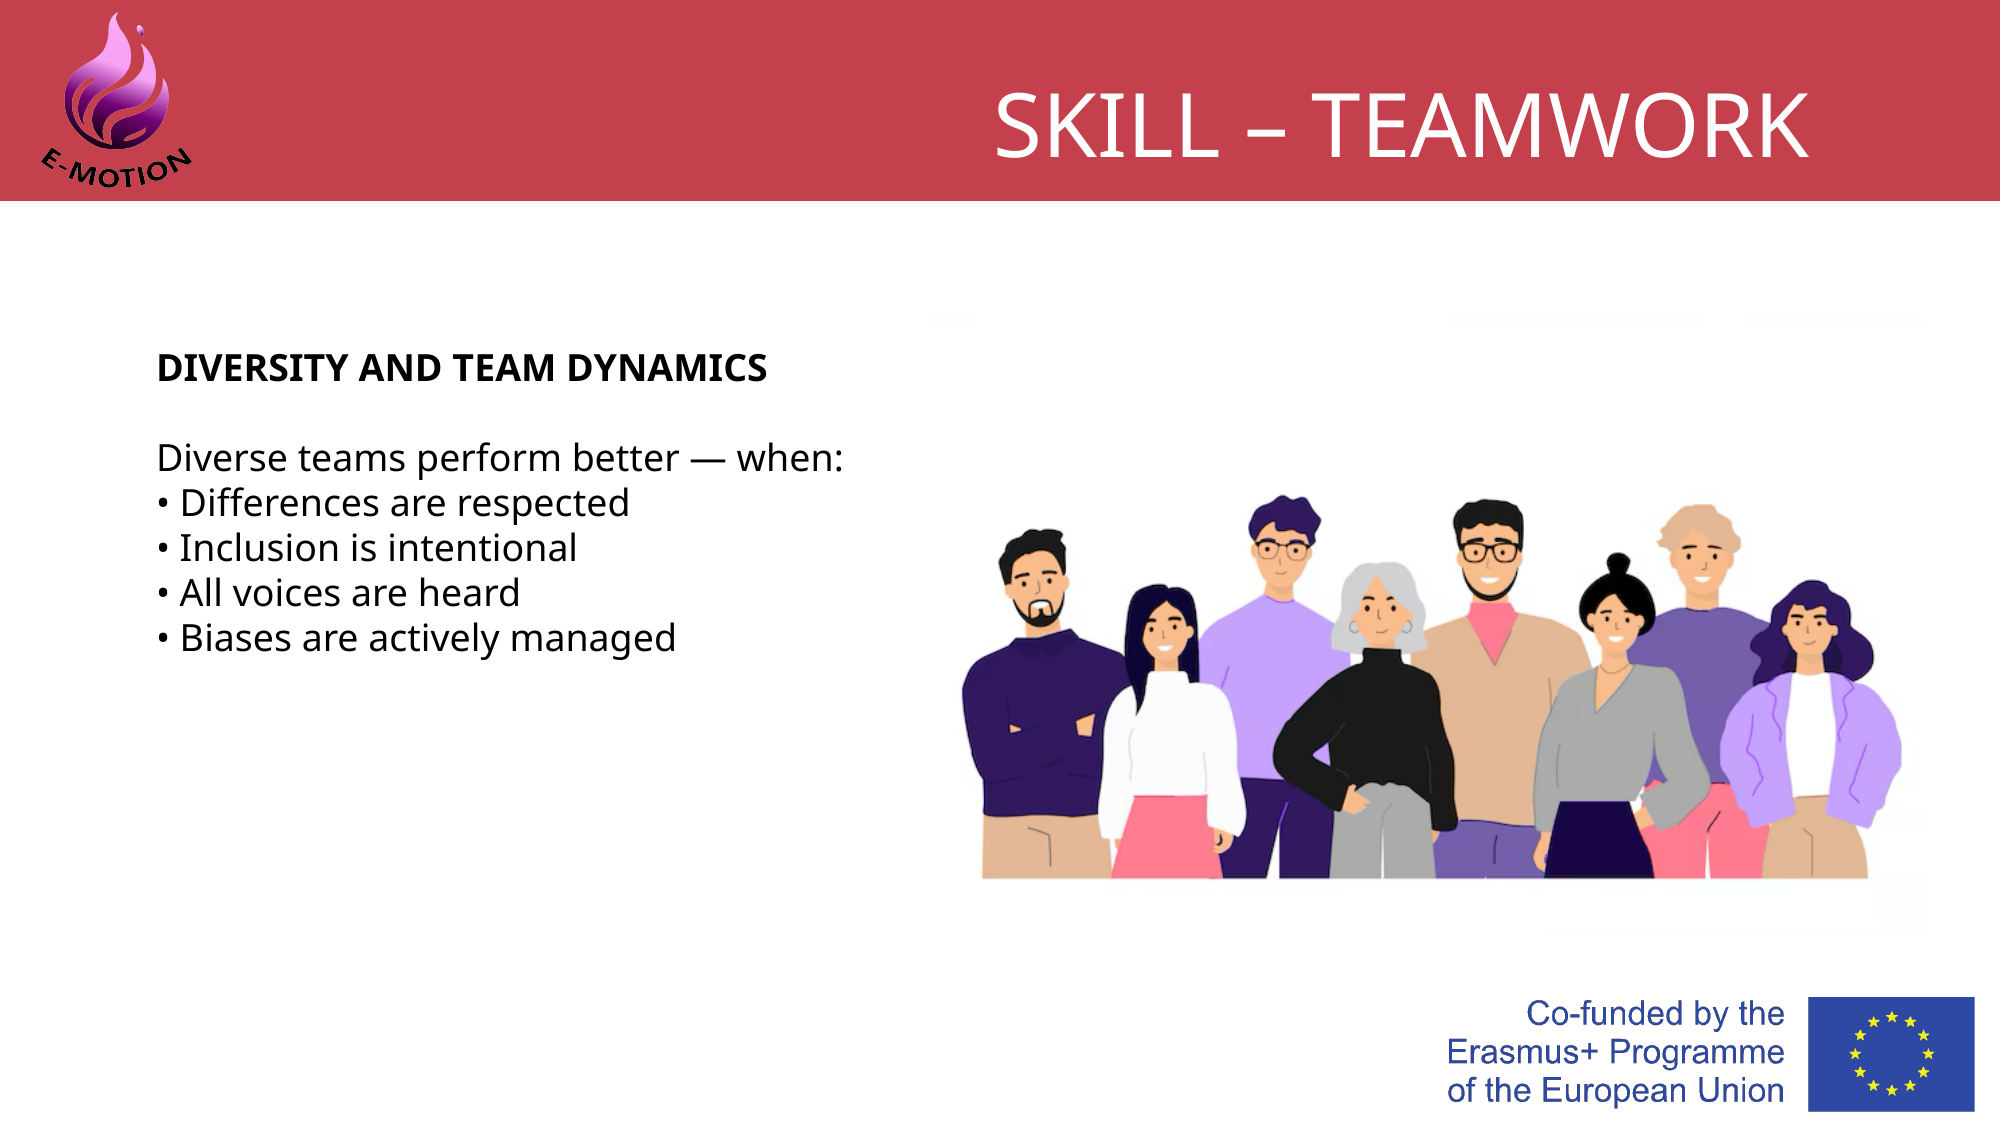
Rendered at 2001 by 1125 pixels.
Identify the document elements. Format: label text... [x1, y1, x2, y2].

text_box SKILL – TEAMWORK [566, 61, 1826, 336]
picture [1396, 995, 1975, 1116]
text_box DIVERSITY AND TEAM DYNAMICS Diverse teams perform better — when: • Differences are respected • Inclusion is intentional • All voices are heard • Biases are actively managed [141, 336, 928, 667]
picture [0, 0, 253, 247]
picture [933, 272, 1927, 933]
